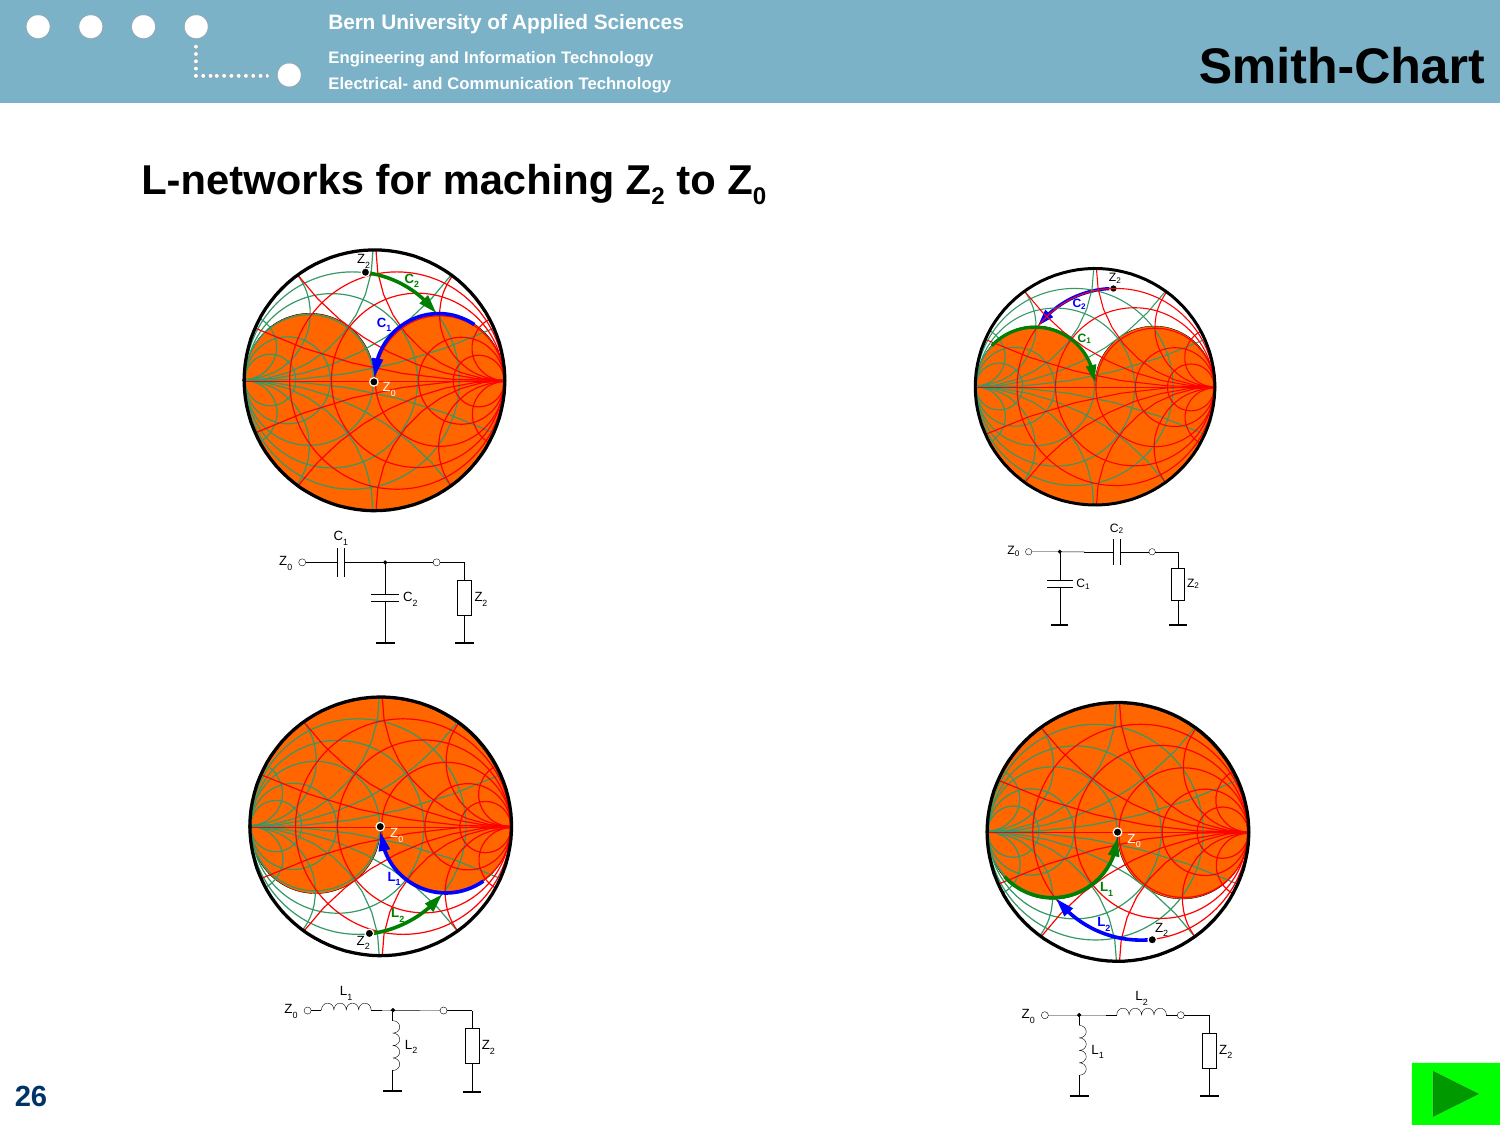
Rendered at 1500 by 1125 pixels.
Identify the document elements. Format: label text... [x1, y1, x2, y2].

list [970, 263, 1244, 630]
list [983, 698, 1253, 1100]
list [246, 693, 516, 1095]
picture [0, 0, 1500, 103]
text_box [1411, 1062, 1500, 1125]
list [240, 246, 509, 647]
title Smith-Chart [643, 0, 1500, 102]
text_box L-networks for maching Z2 to Z0 [126, 146, 1435, 213]
